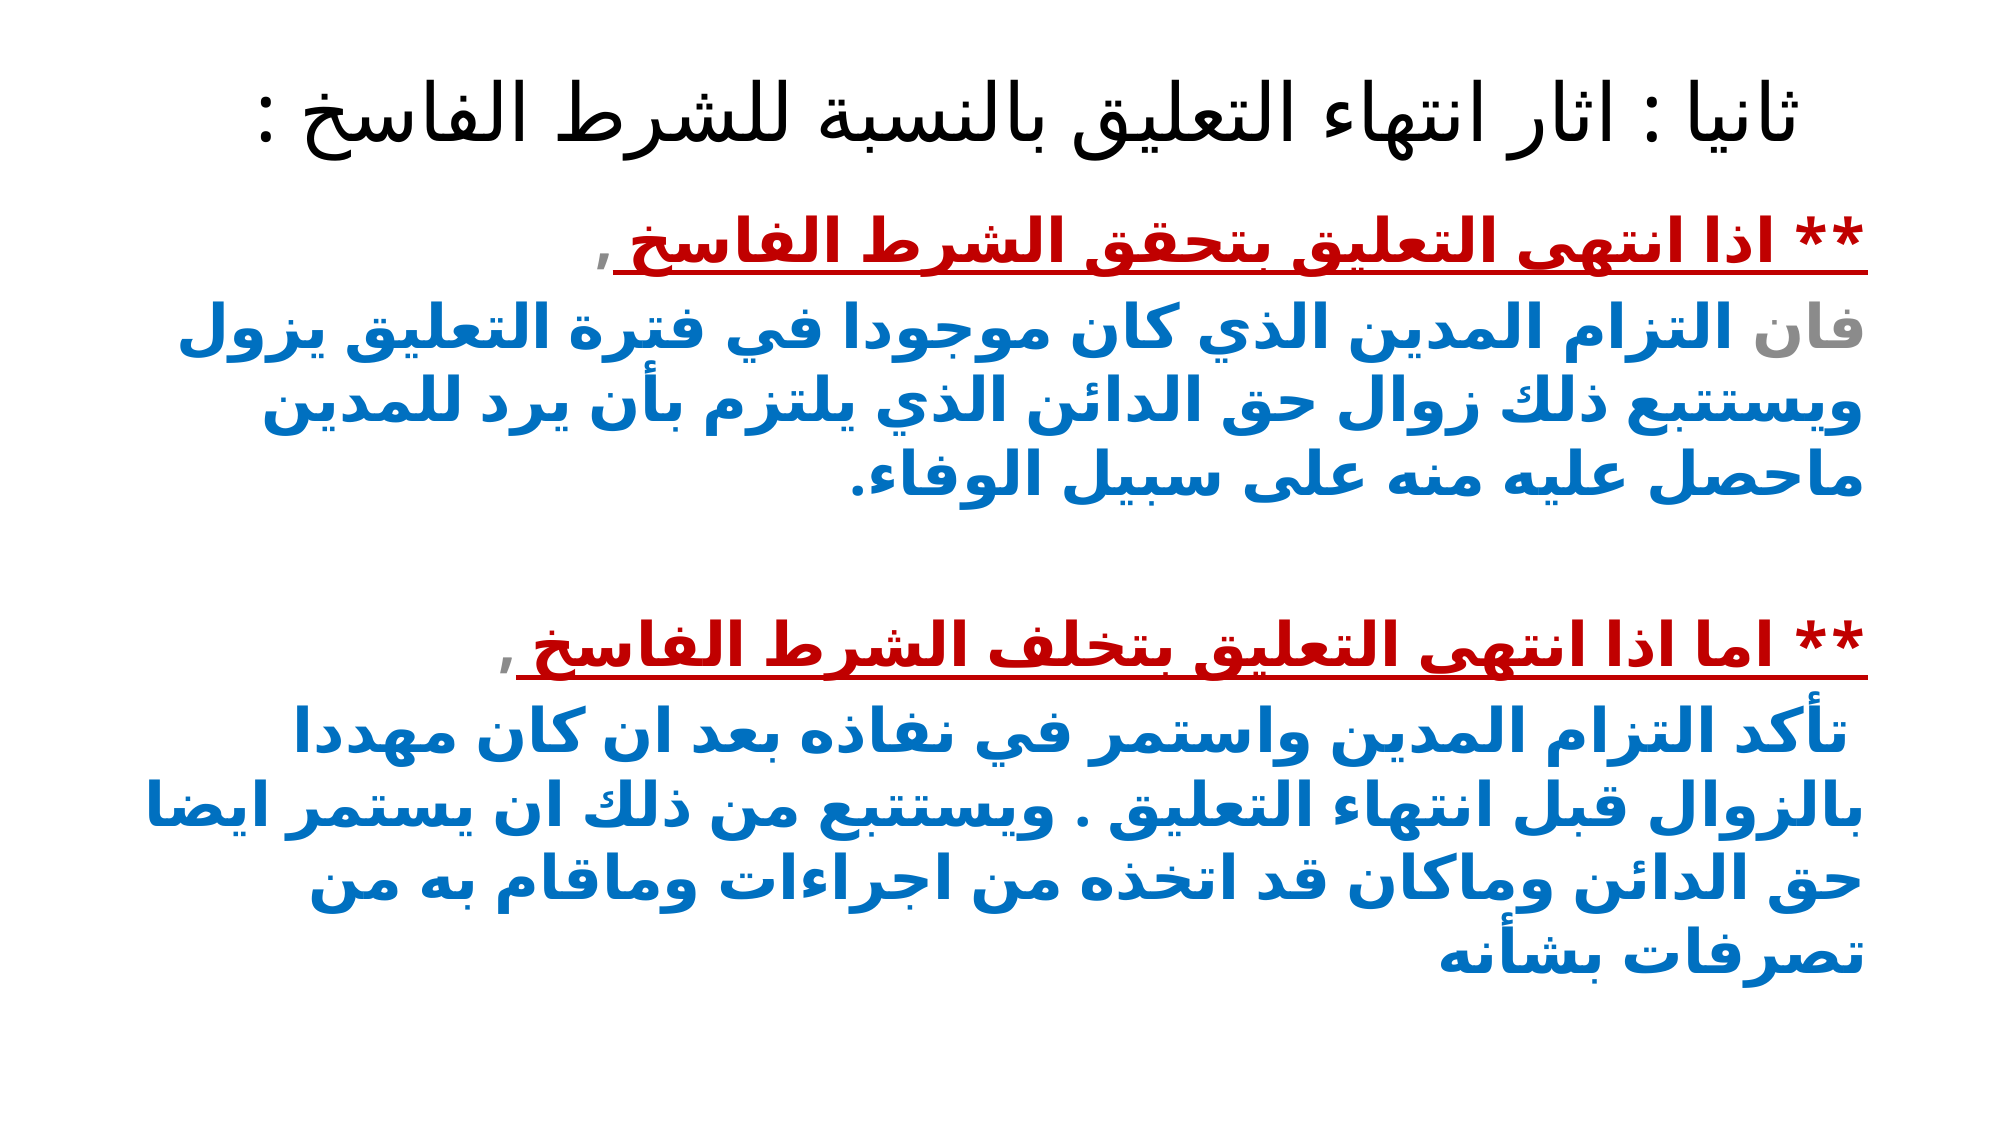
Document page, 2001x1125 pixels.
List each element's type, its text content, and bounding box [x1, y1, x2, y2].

subtitle ** اذا انتهى التعليق بتحقق الشرط الفاسخ , فان التزام المدين الذي كان موجودا في فترة التعليق يزول ويستتبع ذلك زوال حق الدائن الذي يلتزم بأن يرد للمدين ماحصل عليه منه على سبيل الوفاء. ** اما اذا انتهى التعليق بتخلف الشرط الفاسخ , تأكد التزام المدين واستمر في نفاذه بعد ان كان مهددا بالزوال قبل انتهاء التعليق . ويستتبع من ذلك ان يستمر ايضا حق الدائن وماكان قد اتخذه من اجراءات وماقام به من تصرفات بشأنه [50, 193, 1883, 998]
title ثانيا : اثار انتهاء التعليق بالنسبة للشرط الفاسخ : [219, 50, 1819, 168]
